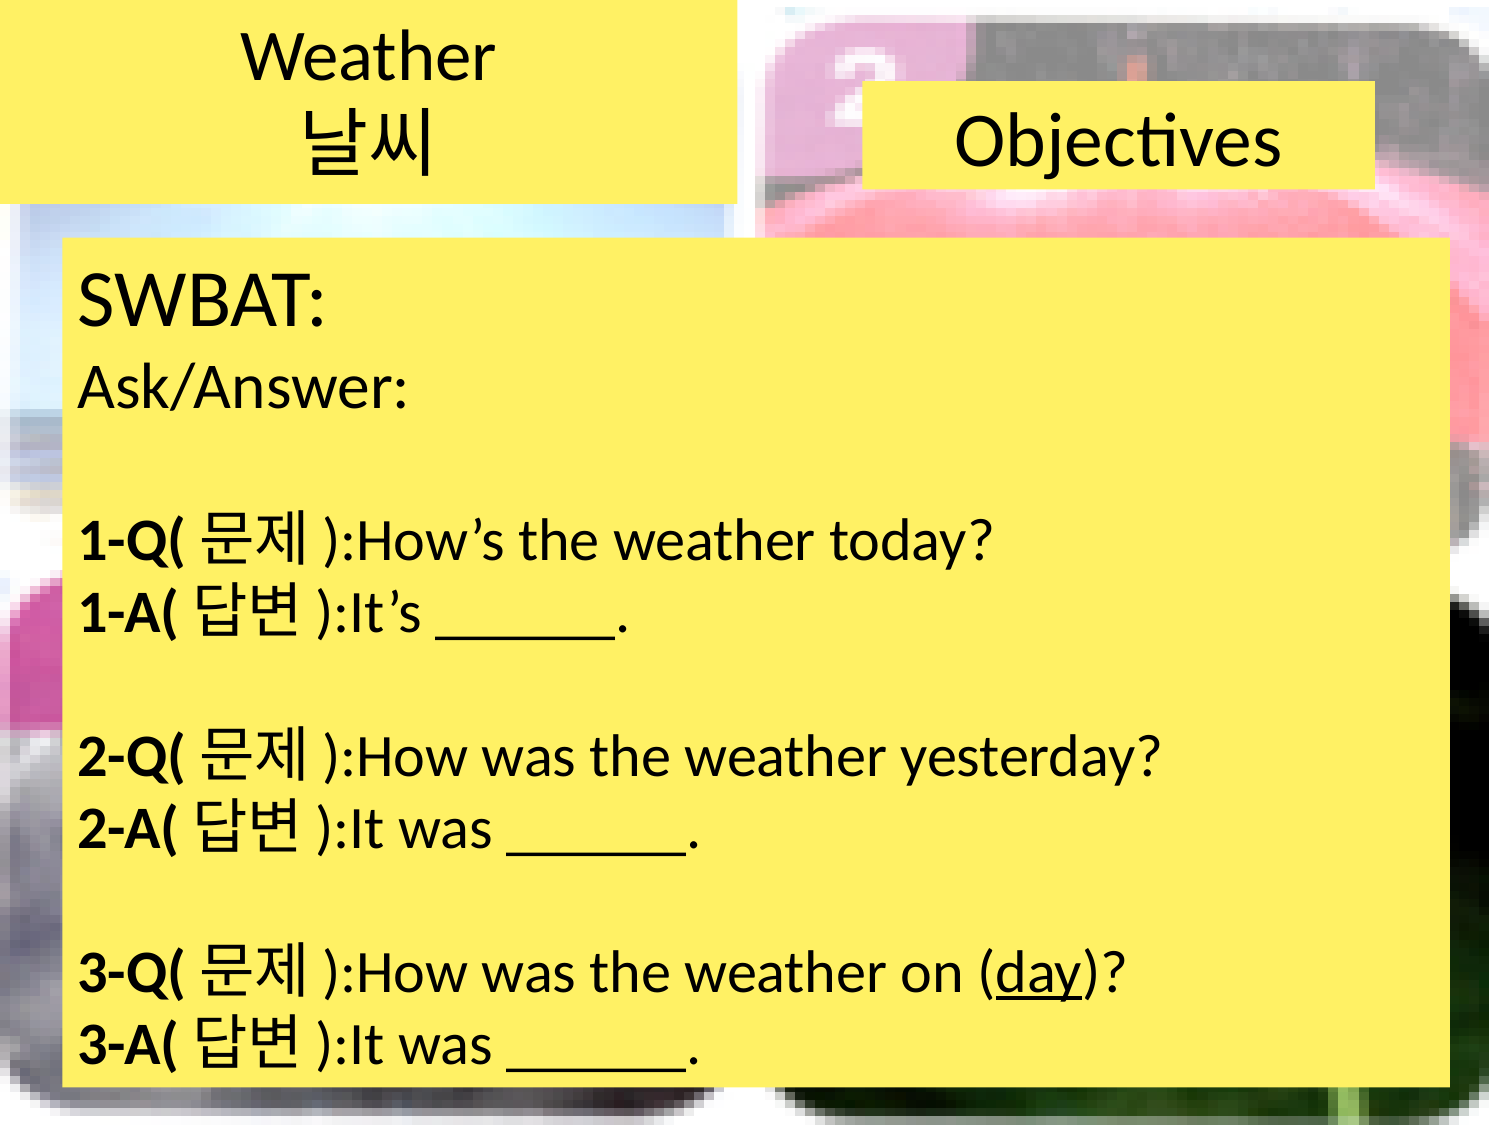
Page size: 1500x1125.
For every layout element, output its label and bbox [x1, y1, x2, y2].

text_box [0, 0, 1500, 1125]
